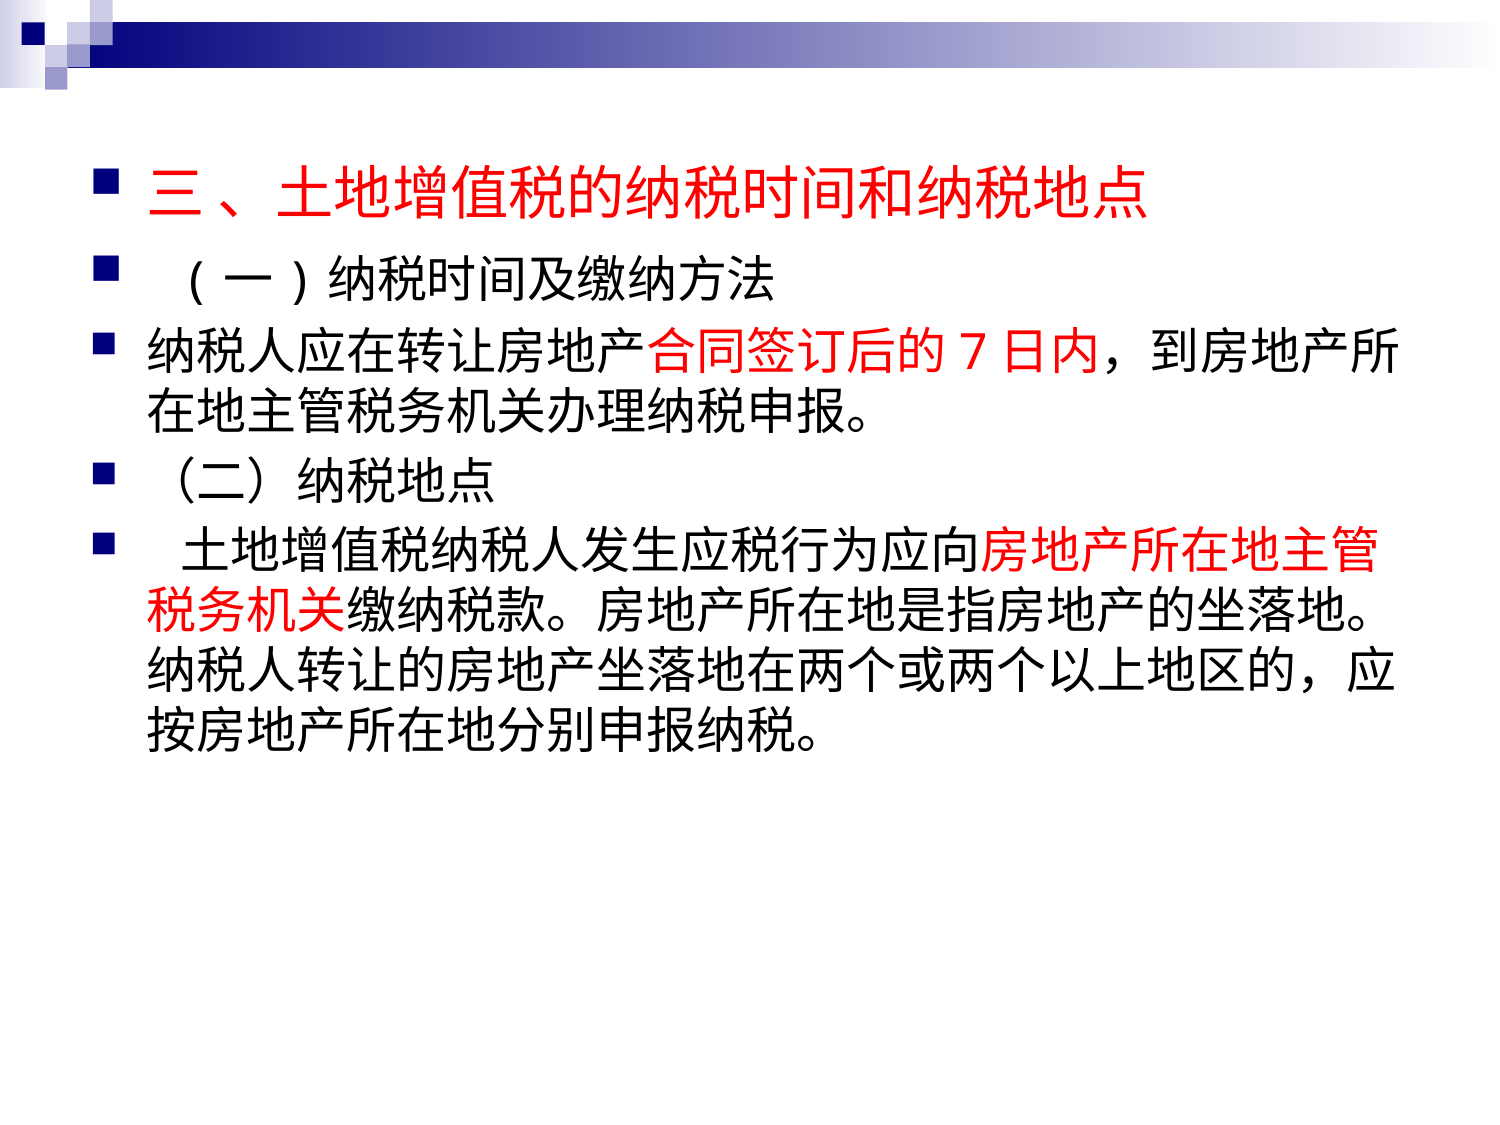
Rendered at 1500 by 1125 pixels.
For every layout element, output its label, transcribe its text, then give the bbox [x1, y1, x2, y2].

list 三 、土地增值税的纳税时间和纳税地点 (一)纳税时间及缴纳方法 纳税人应在转让房地产合同签订后的7日内，到房地产所在地主管税务机关办理纳税申报。 （二）纳税地点 土地增值税纳税人发生应税行为应向房地产所在地主管税务机关缴纳税款。房地产所在地是指房地产的坐落地。纳税人转让的房地产坐落地在两个或两个以上地区的，应按房地产所在地分别申报纳税。 [74, 139, 1426, 778]
text_box 第四节 土地增值税的申报 [200, 54, 1075, 140]
